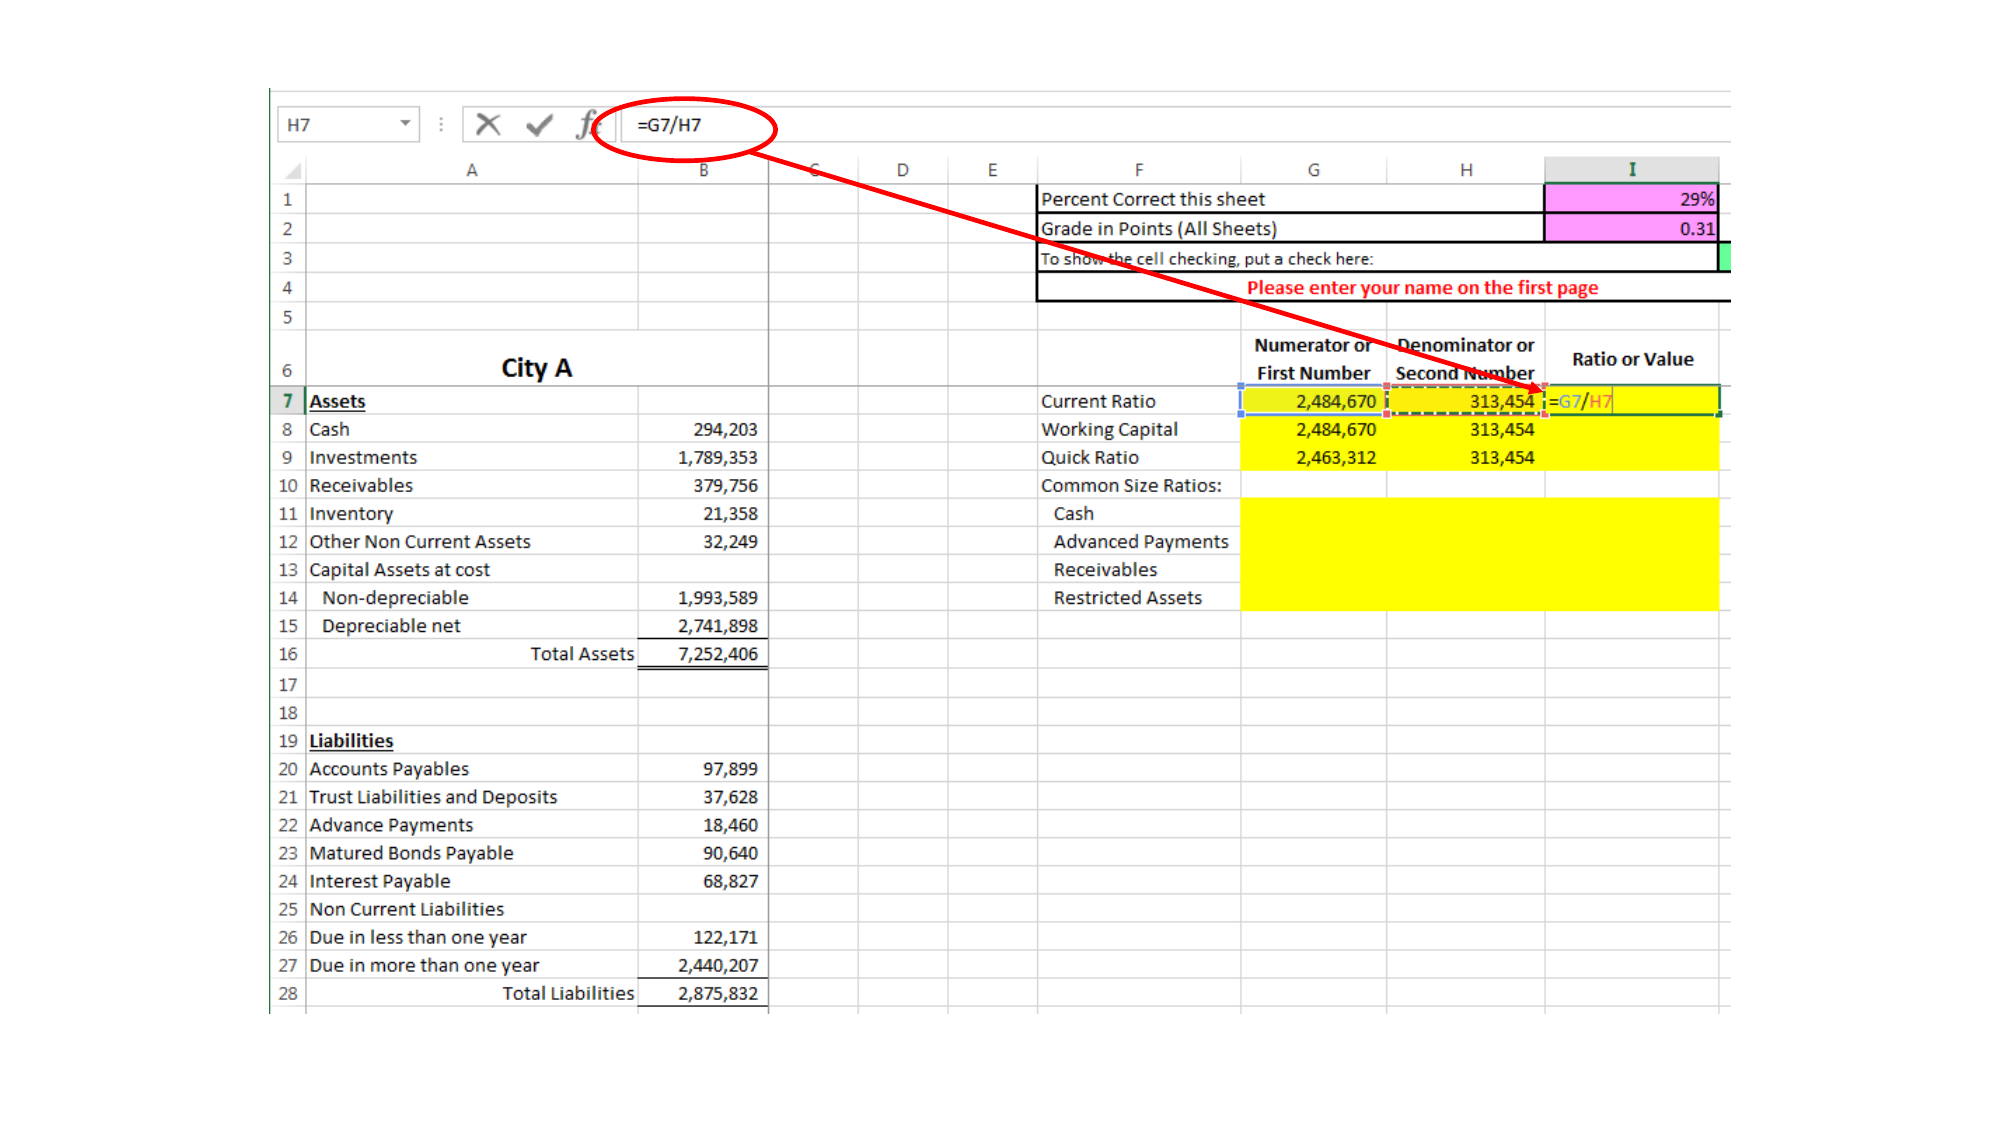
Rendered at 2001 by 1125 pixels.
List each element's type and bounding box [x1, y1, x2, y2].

list [269, 88, 1731, 1014]
text_box [748, 151, 1544, 392]
